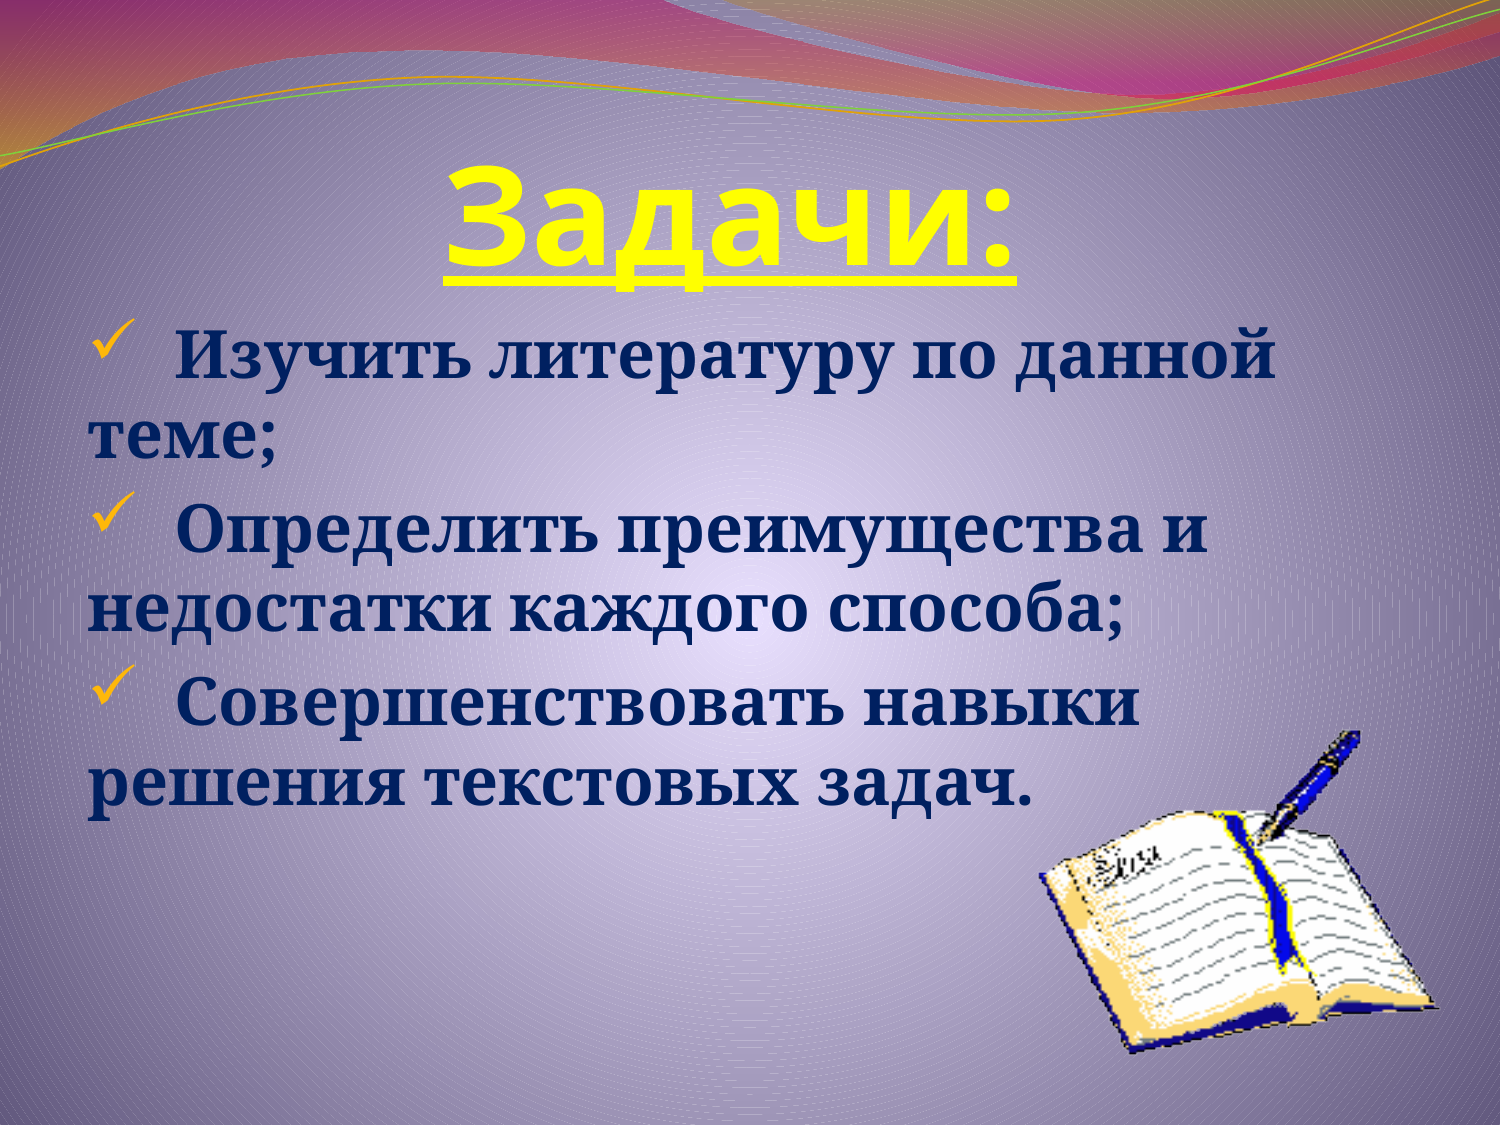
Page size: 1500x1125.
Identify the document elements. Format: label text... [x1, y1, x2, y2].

text_box Г [1024, 715, 1376, 1076]
subtitle Изучить литературу по данной теме; Определить преимущества и недостатки каждого способа; Совершенствовать навыки решения текстовых задач. [87, 304, 1376, 1090]
picture [1031, 714, 1471, 1065]
title Задачи: [87, 35, 1376, 293]
